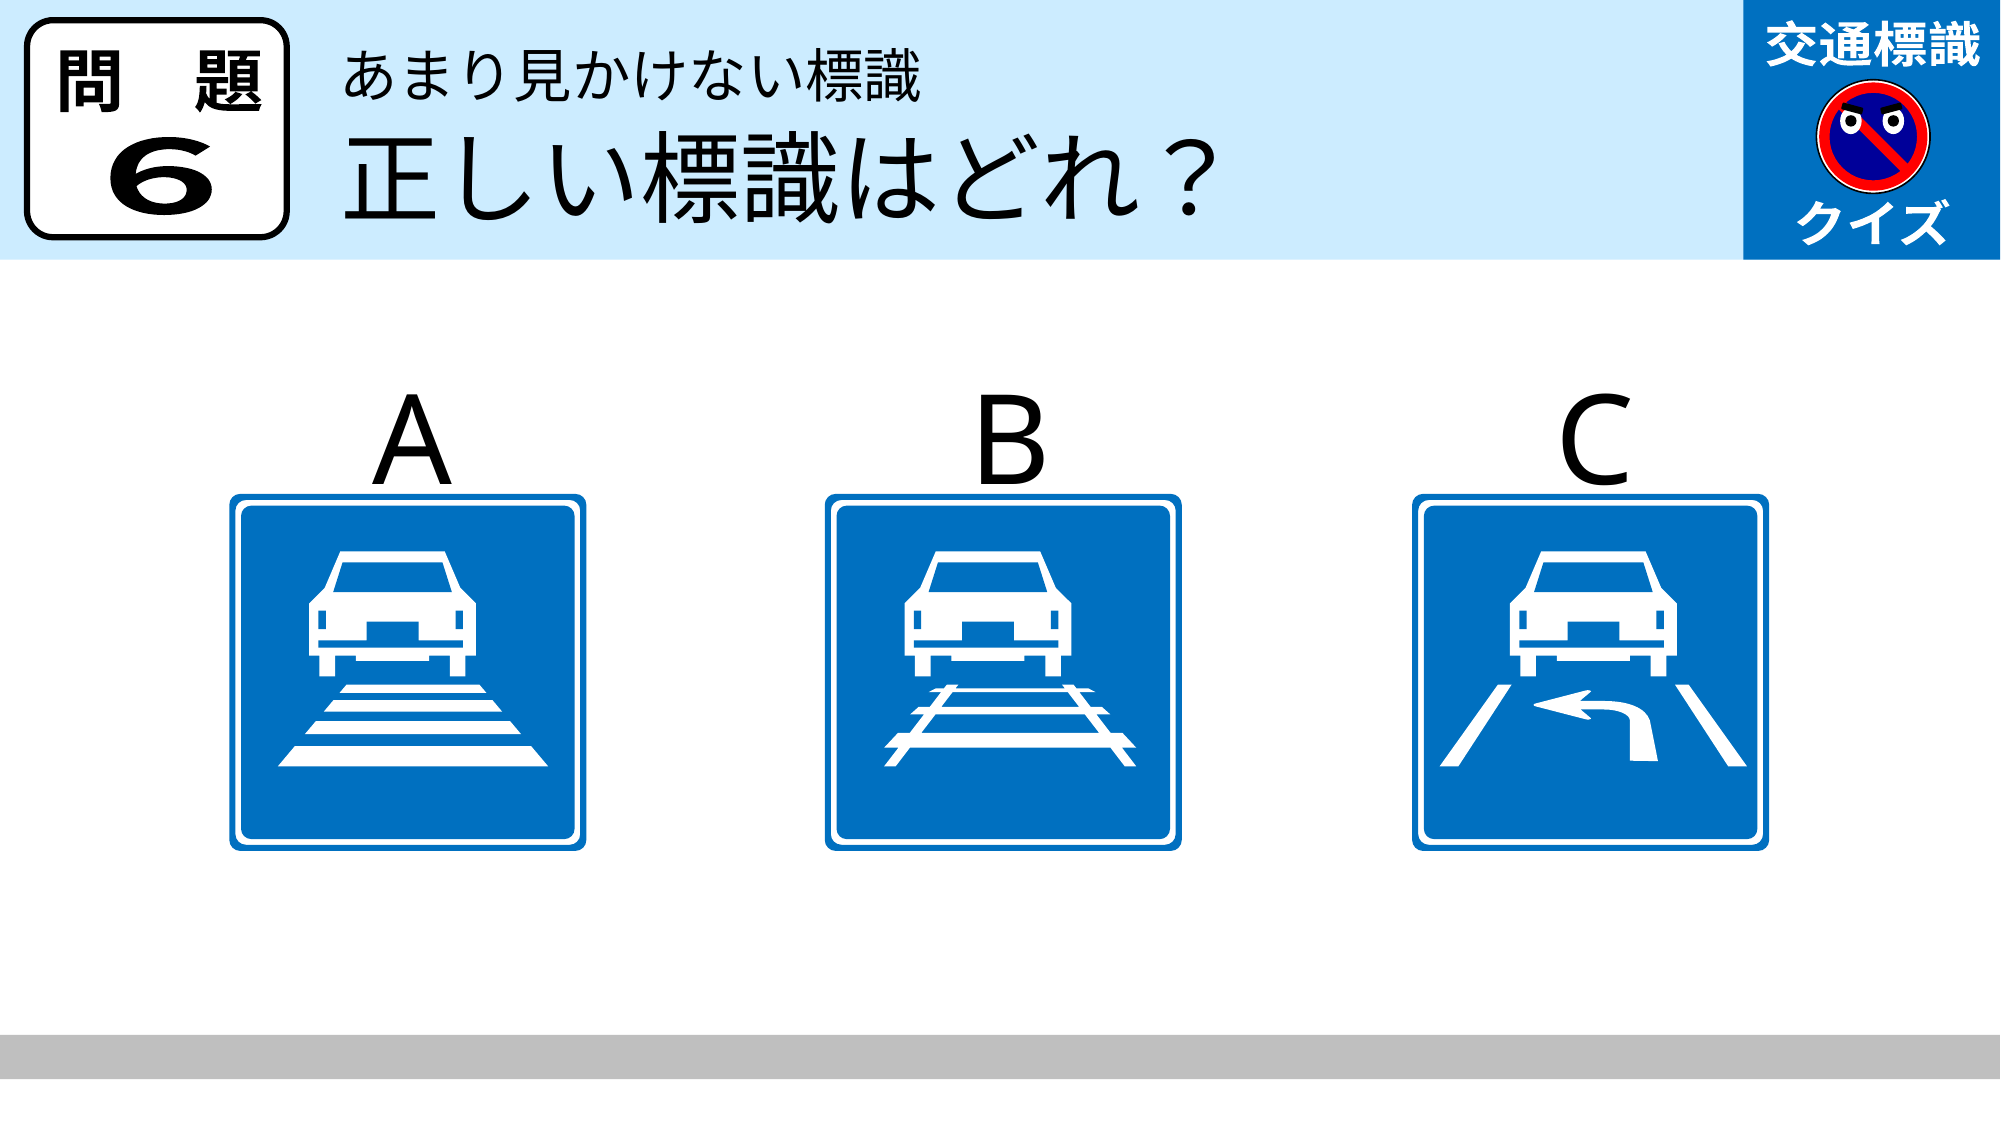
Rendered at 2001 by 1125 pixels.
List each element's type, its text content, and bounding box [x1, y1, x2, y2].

text_box B [954, 352, 1066, 492]
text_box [229, 493, 587, 852]
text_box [824, 493, 1183, 852]
text_box あまり見かけない標識 [324, 32, 937, 117]
text_box A [358, 352, 468, 492]
text_box 正しい標識はどれ？ [325, 107, 1256, 243]
text_box C [1540, 352, 1650, 492]
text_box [1411, 493, 1770, 852]
text_box [0, 1034, 2000, 1080]
